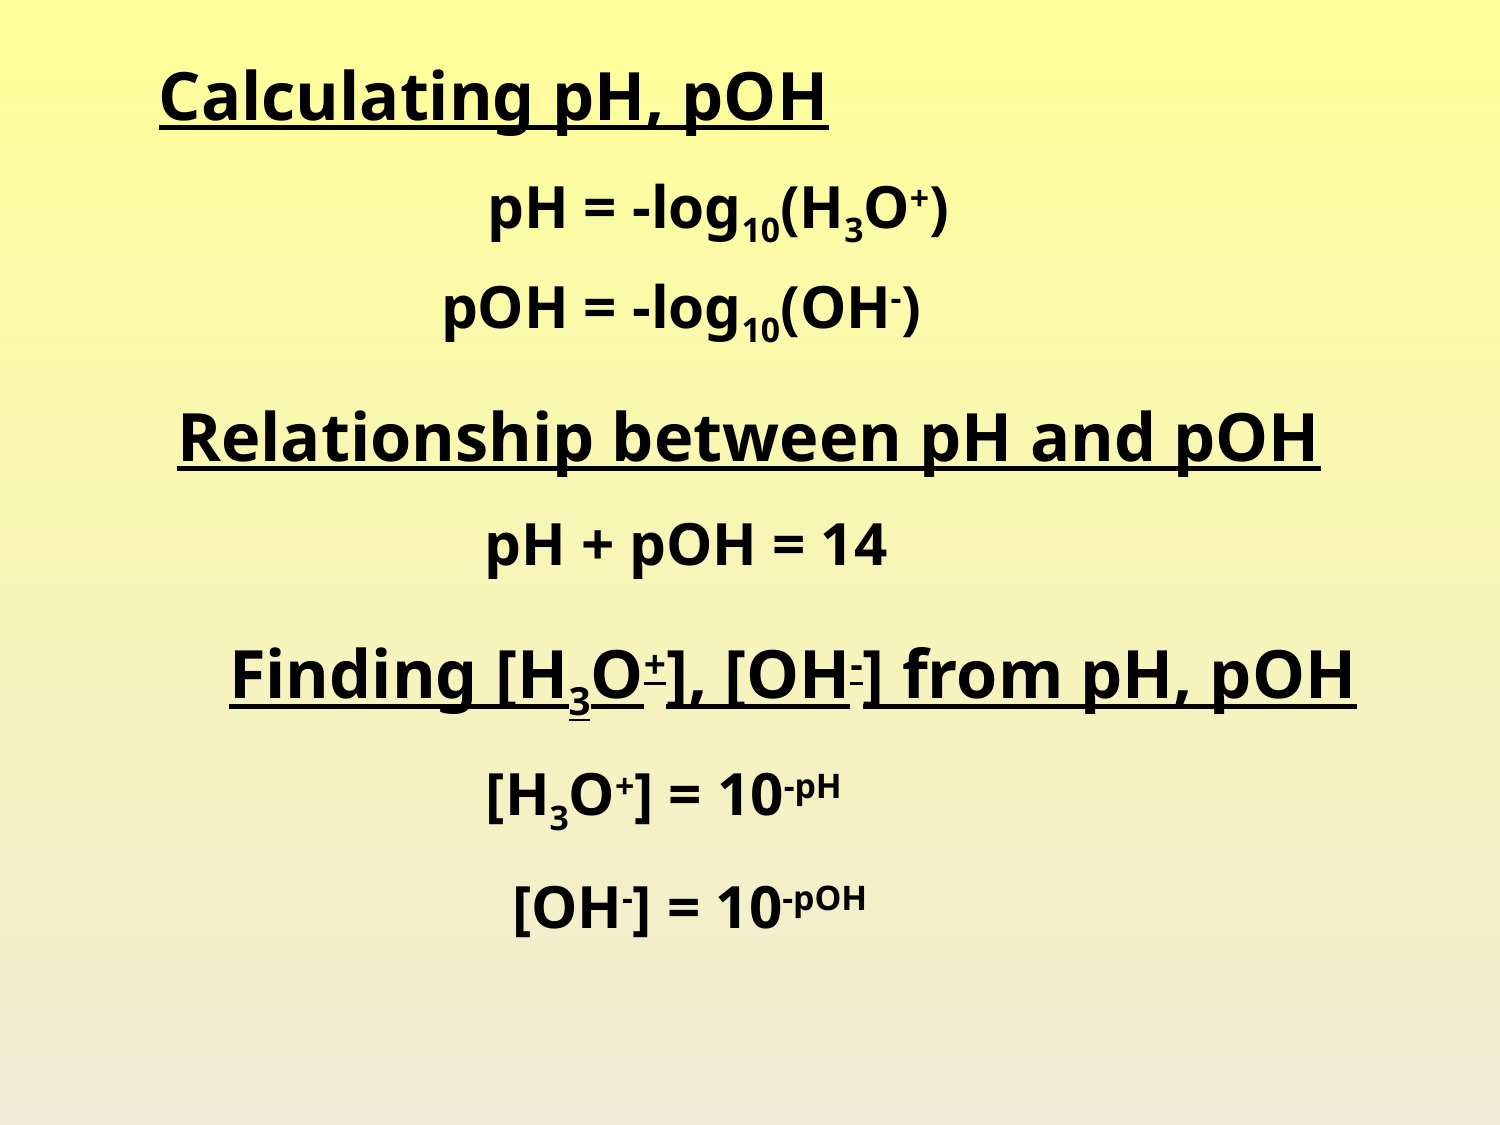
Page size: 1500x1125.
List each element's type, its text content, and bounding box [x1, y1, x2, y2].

text_box [OH-] = 10-pOH [497, 862, 882, 948]
text_box Finding [H3O+], [OH-] from pH, pOH [214, 624, 1372, 731]
text_box [H3O+] = 10-pH [471, 750, 857, 845]
text_box pH = -log10(H3O+) [472, 162, 964, 257]
text_box Relationship between pH and pOH [162, 387, 1366, 483]
text_box pOH = -log10(OH-) [426, 262, 937, 357]
text_box pH + pOH = 14 [470, 500, 903, 585]
title Calculating pH, pOH [112, 24, 876, 163]
